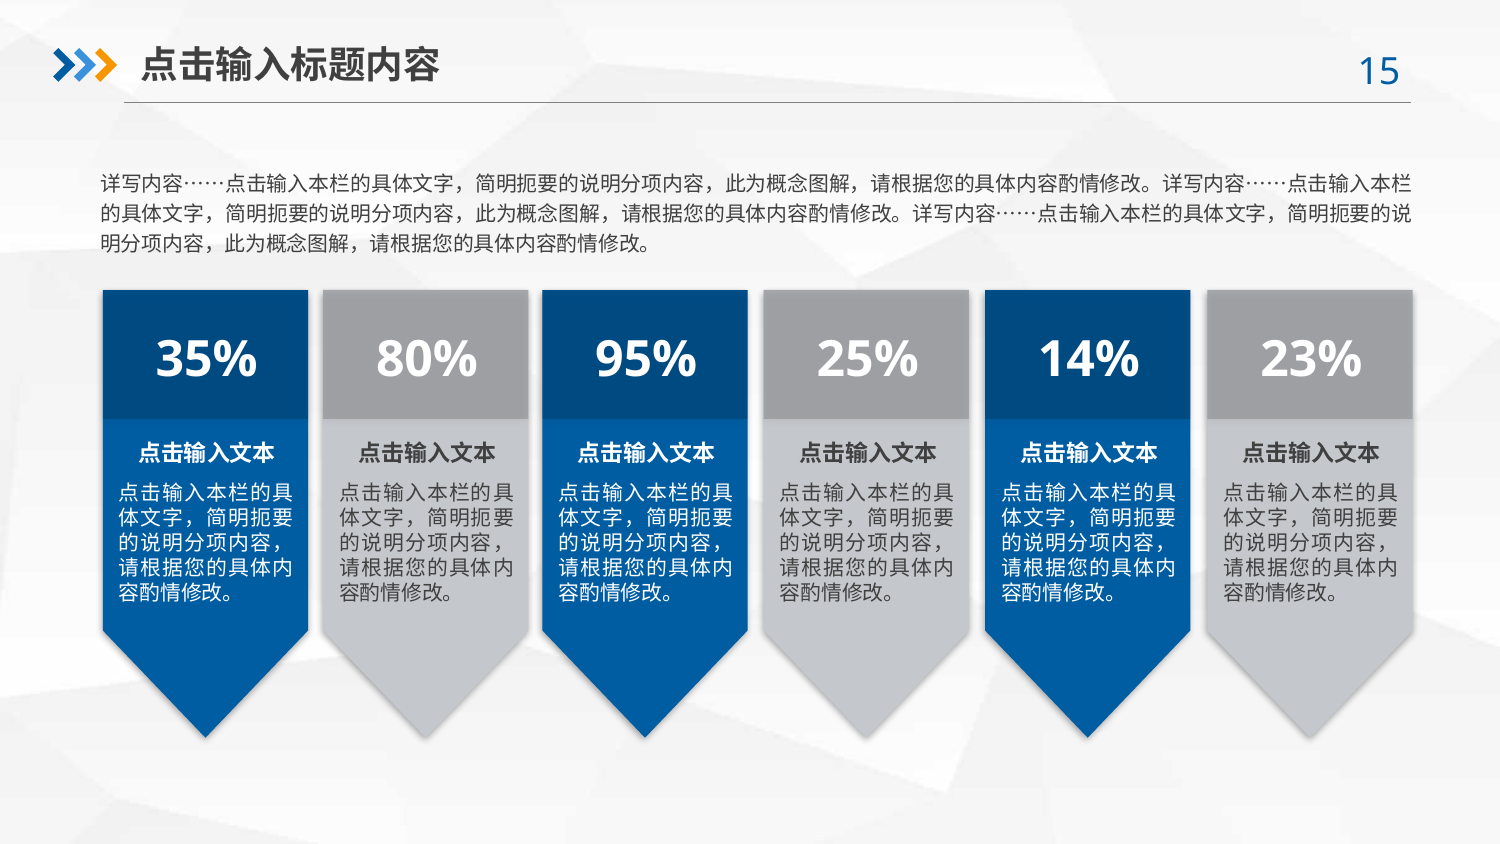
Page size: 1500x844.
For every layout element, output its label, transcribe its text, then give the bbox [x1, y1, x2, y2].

text_box 点击输入文本 [349, 436, 506, 476]
text_box [322, 425, 530, 739]
text_box 点击输入文本 [129, 436, 285, 476]
text_box 点击输入本栏的具体文字，简明扼要的说明分项内容，请根据您的具体内容酌情修改。 [1217, 476, 1404, 579]
text_box 23% [1229, 323, 1393, 393]
text_box 点击输入本栏的具体文字，简明扼要的说明分项内容，请根据您的具体内容酌情修改。 [113, 476, 300, 579]
text_box [1207, 289, 1413, 420]
text_box 80% [345, 323, 509, 393]
text_box 点击输入文本 [790, 436, 946, 476]
text_box [102, 289, 309, 420]
text_box 35% [125, 323, 289, 393]
text_box 点击输入文本 [1011, 436, 1168, 476]
text_box 点击输入标题内容 [140, 32, 491, 95]
text_box 点击输入本栏的具体文字，简明扼要的说明分项内容，请根据您的具体内容酌情修改。 [774, 476, 960, 579]
text_box [984, 426, 1192, 739]
text_box 点击输入本栏的具体文字，简明扼要的说明分项内容，请根据您的具体内容酌情修改。 [995, 476, 1182, 579]
text_box [984, 289, 1191, 420]
text_box 详写内容……点击输入本栏的具体文字，简明扼要的说明分项内容，此为概念图解，请根据您的具体内容酌情修改。详写内容……点击输入本栏的具体文字，简明扼要的说明分项内容，此为概念图解，请根据您的具体内容酌情修改。详写内容……点击输入本栏的具体文字，简明扼要的说明分项内容，此为概念图解，请根据您的具体内容酌情修改。 [94, 162, 1418, 269]
text_box 点击输入文本 [569, 436, 725, 476]
text_box 95% [564, 323, 728, 393]
text_box [763, 289, 970, 420]
text_box 25% [786, 323, 949, 393]
text_box [541, 425, 749, 739]
text_box [102, 425, 309, 739]
text_box 点击输入本栏的具体文字，简明扼要的说明分项内容，请根据您的具体内容酌情修改。 [333, 476, 520, 579]
text_box [542, 289, 748, 420]
text_box [322, 289, 529, 420]
picture [0, 0, 1500, 844]
text_box [762, 425, 970, 739]
text_box [1206, 425, 1414, 739]
text_box 点击输入文本 [1234, 436, 1390, 476]
text_box 点击输入本栏的具体文字，简明扼要的说明分项内容，请根据您的具体内容酌情修改。 [552, 476, 739, 579]
text_box 14% [1007, 323, 1171, 393]
